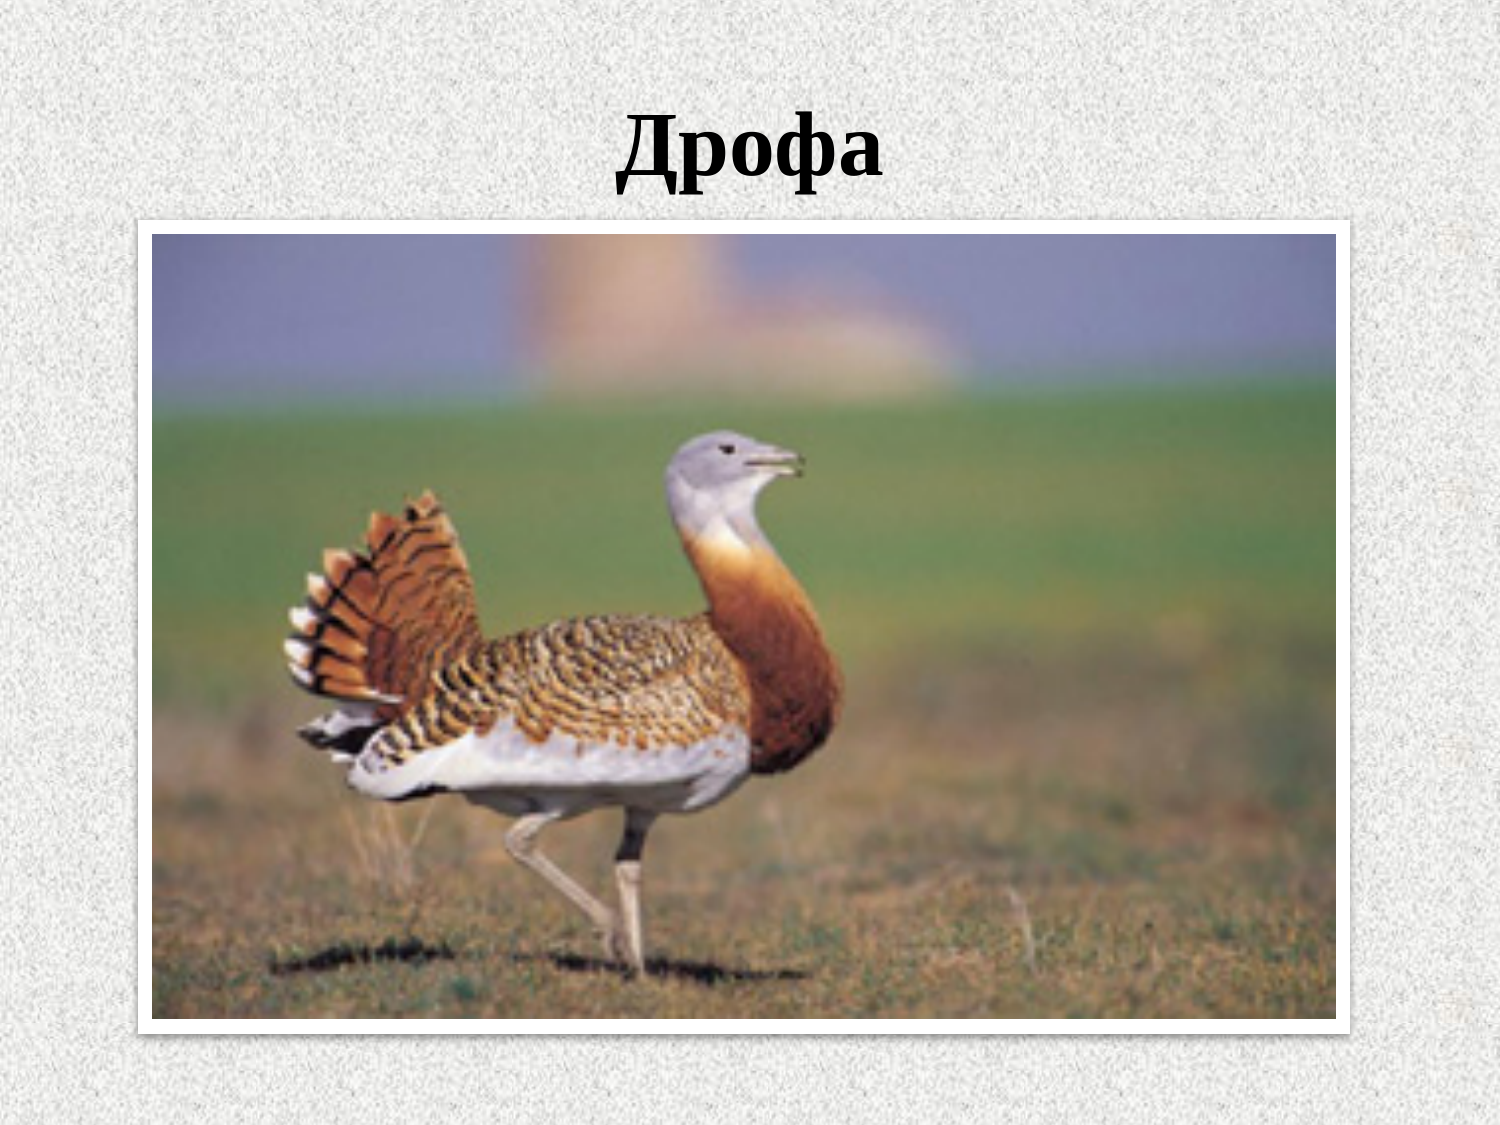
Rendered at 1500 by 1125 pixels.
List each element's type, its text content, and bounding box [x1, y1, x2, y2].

title Дрофа [74, 44, 1426, 233]
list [151, 234, 1337, 1020]
picture [0, 0, 1500, 1125]
